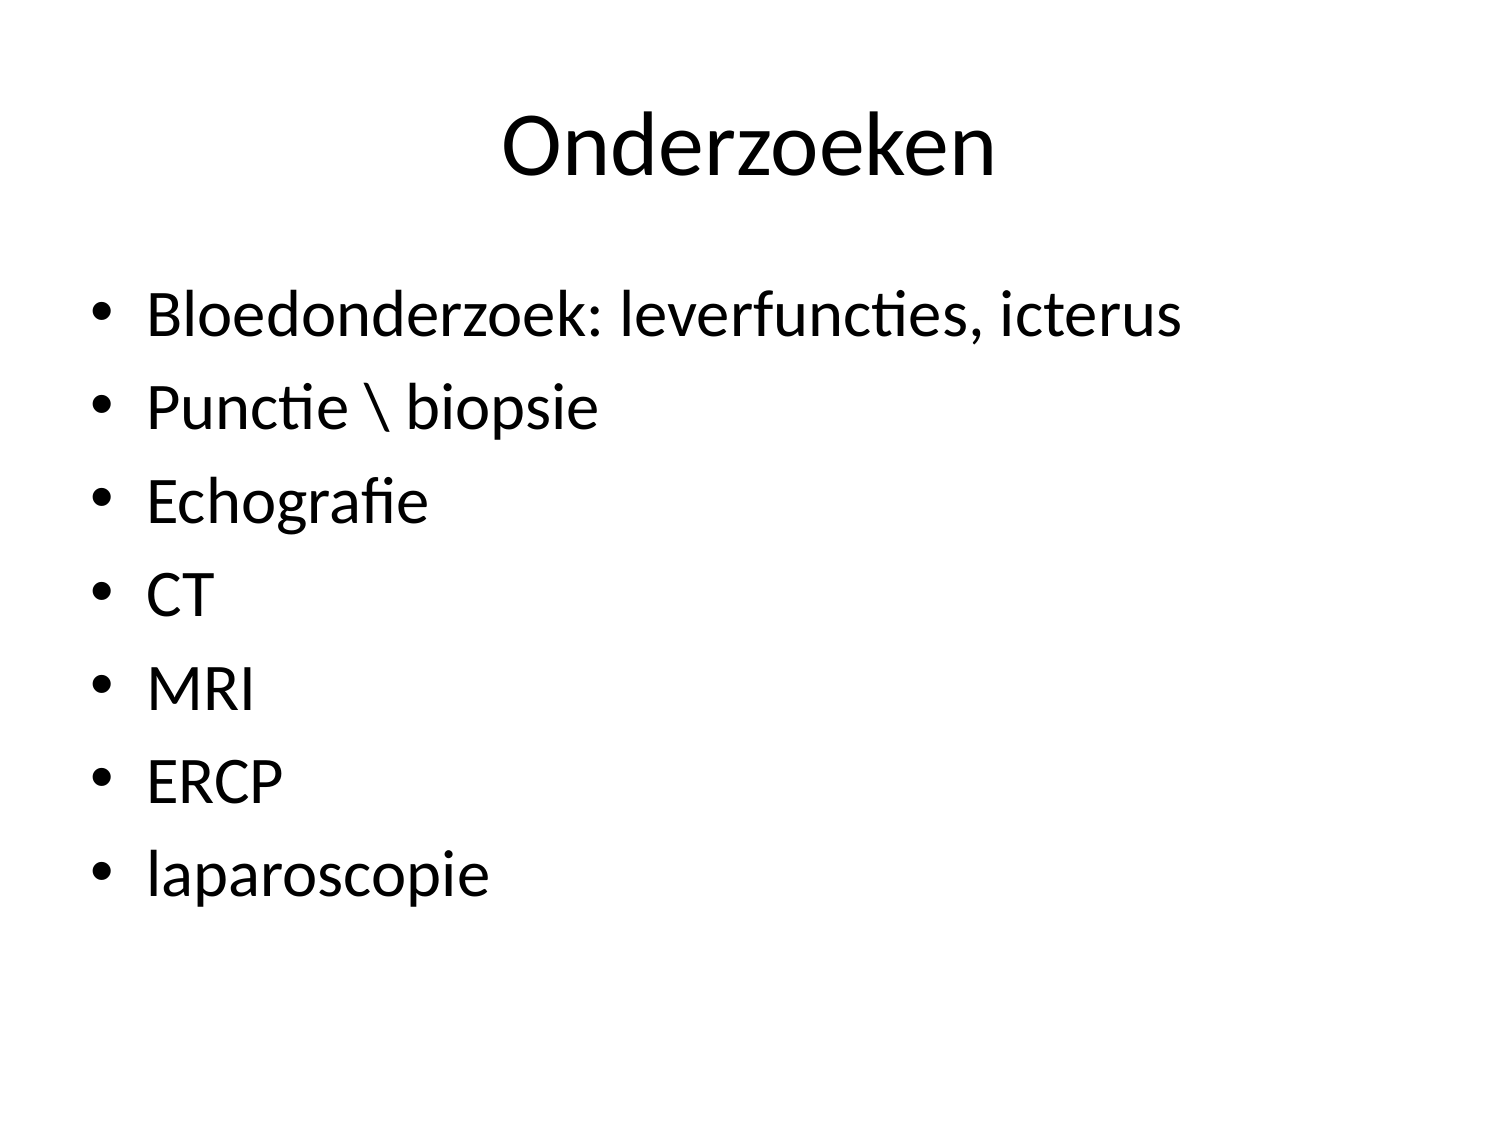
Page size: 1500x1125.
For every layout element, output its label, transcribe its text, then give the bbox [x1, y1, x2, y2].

title Onderzoeken [75, 45, 1425, 233]
list Bloedonderzoek: leverfuncties, icterus Punctie \ biopsie Echografie CT MRI ERCP laparoscopie [75, 262, 1425, 1005]
